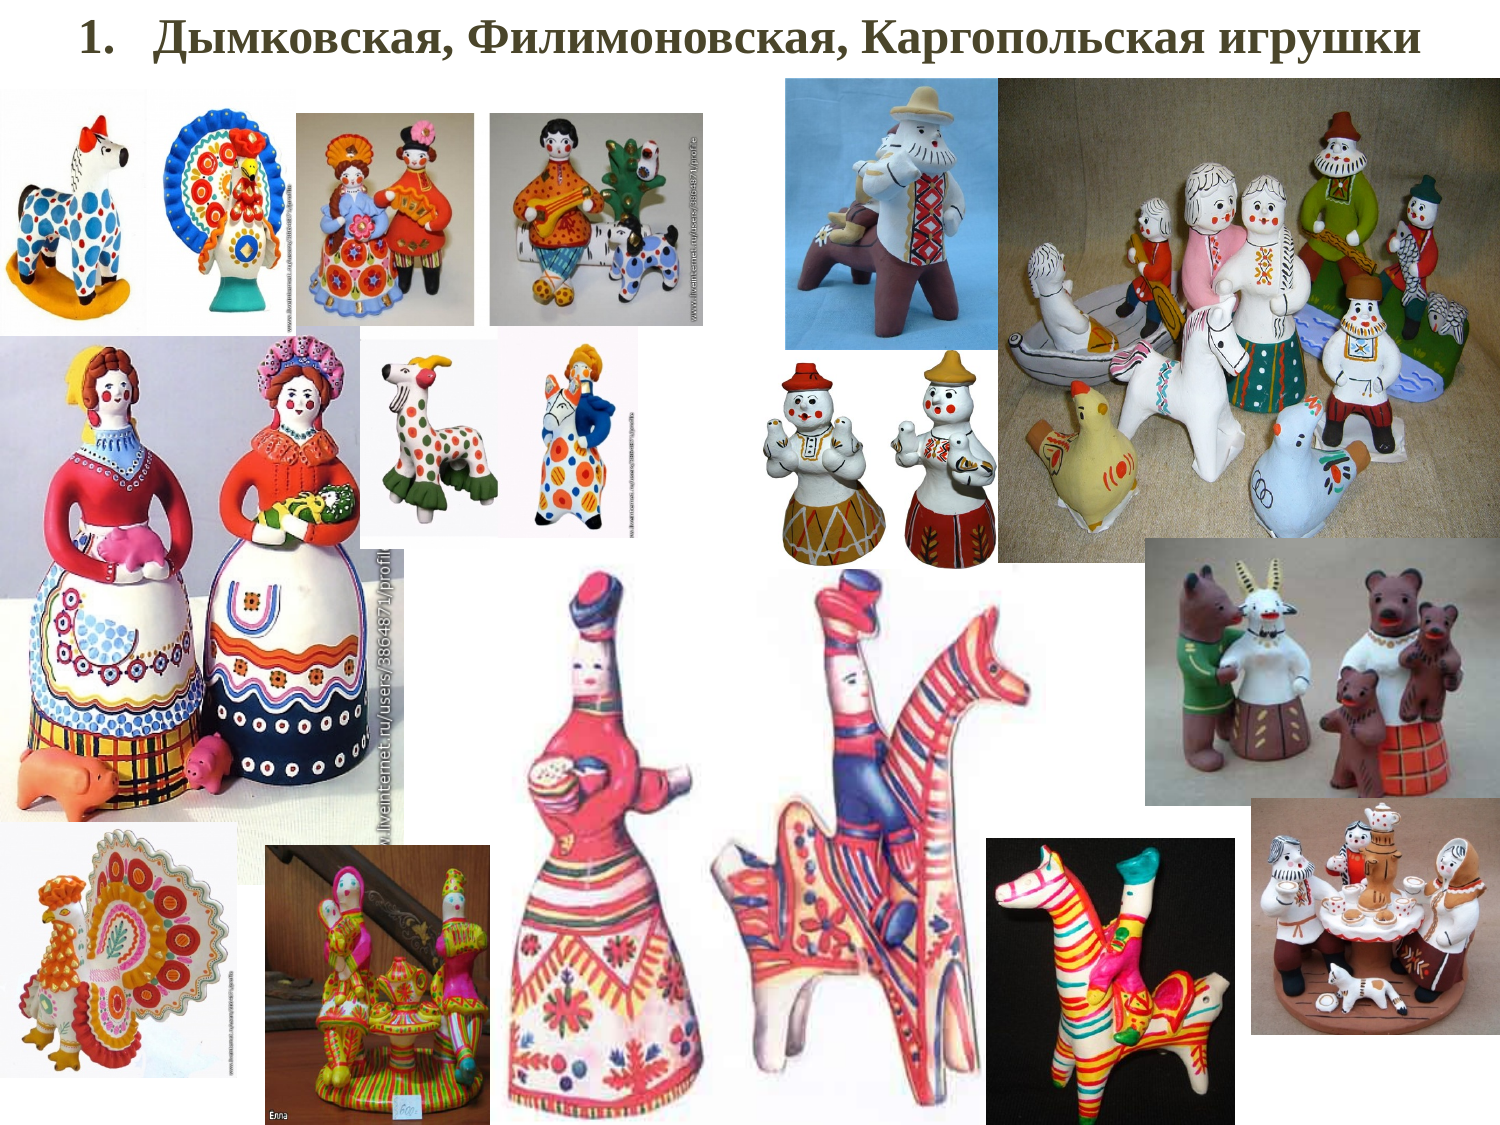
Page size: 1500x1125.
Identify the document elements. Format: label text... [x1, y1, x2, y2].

title 1. Дымковская, Филимоновская, Каргопольская игрушки [0, 0, 1500, 67]
picture [0, 77, 1500, 1125]
